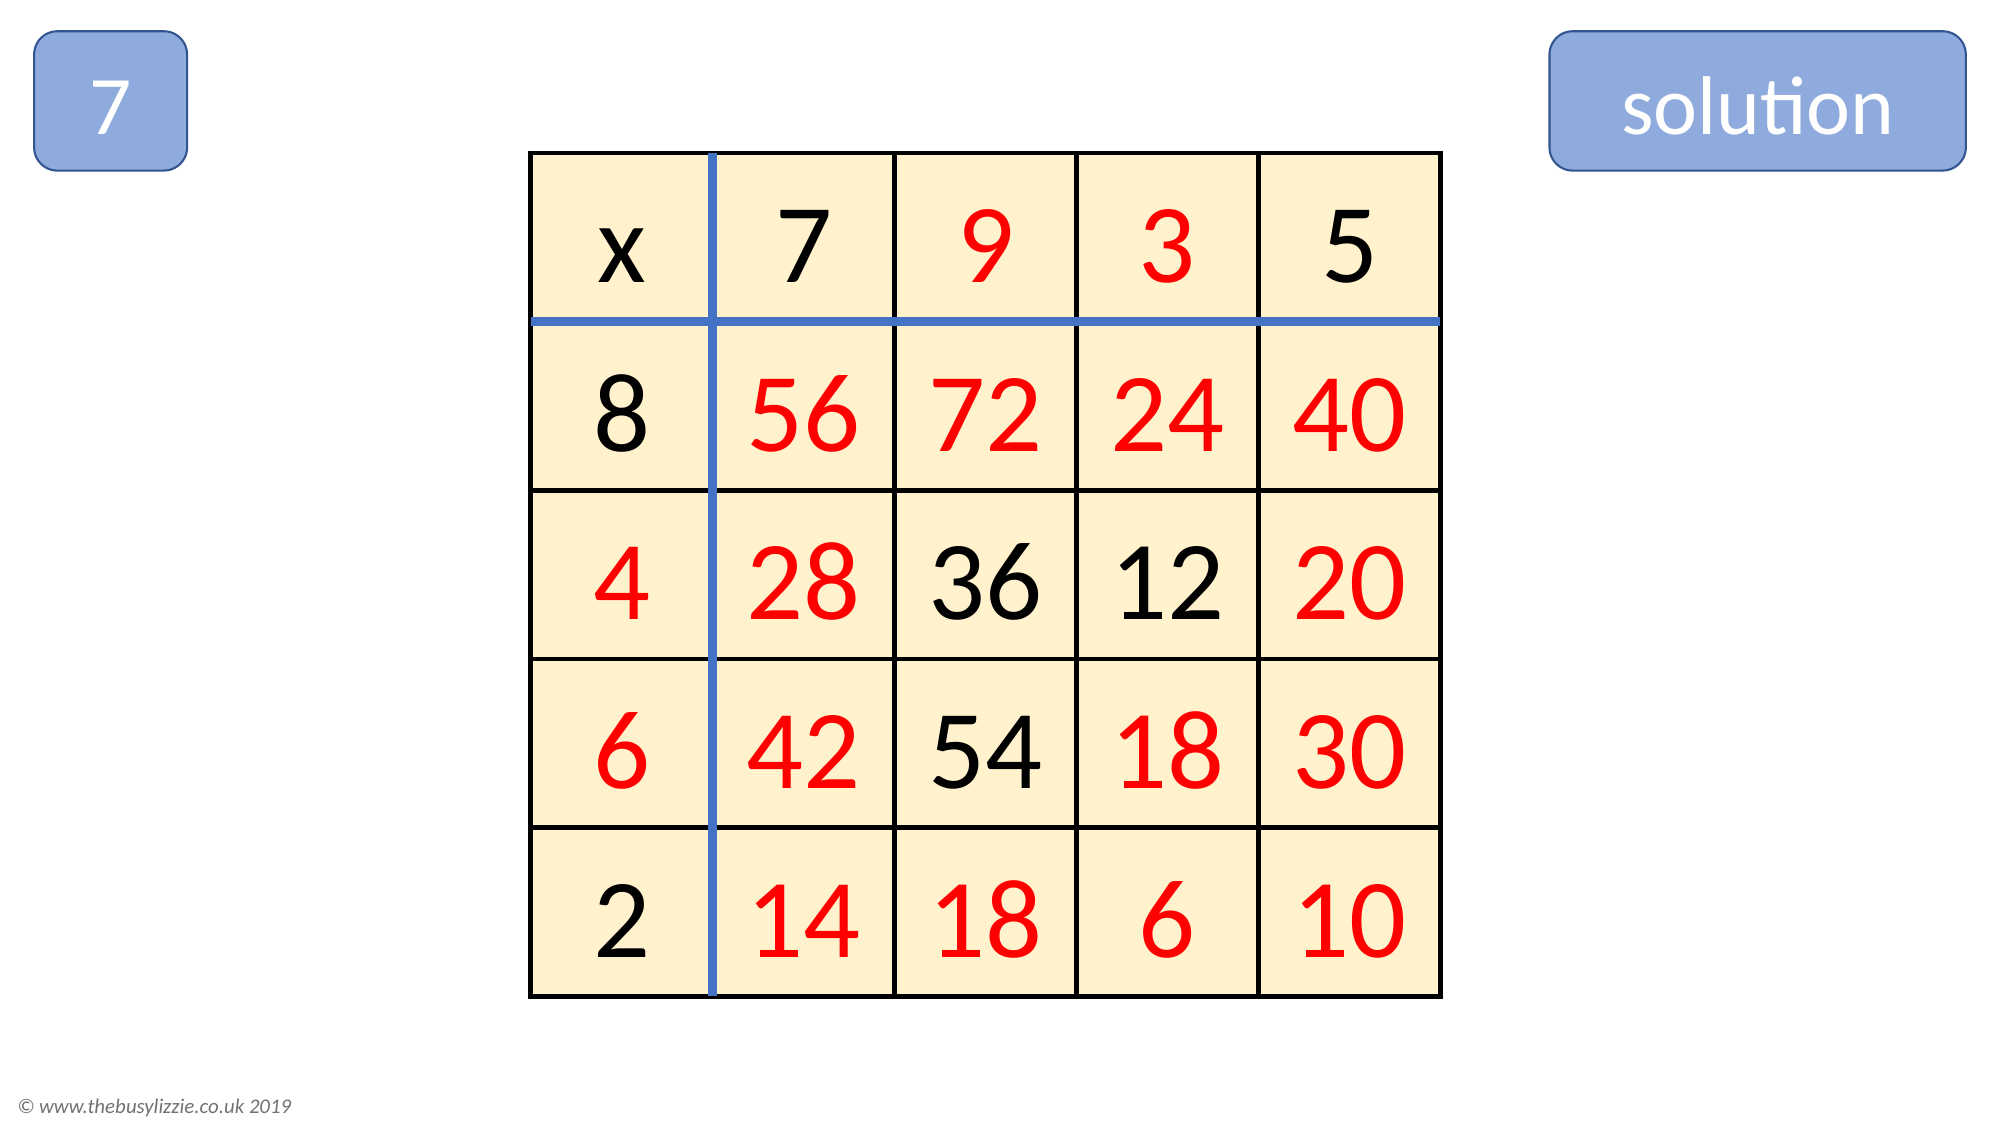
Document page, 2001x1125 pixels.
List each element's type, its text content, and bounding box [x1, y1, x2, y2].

text_box 7 [33, 30, 189, 172]
text_box solution [1548, 30, 1967, 172]
text_box © www.thebusylizzie.co.uk 2019 [2, 1085, 312, 1125]
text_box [530, 152, 1441, 997]
